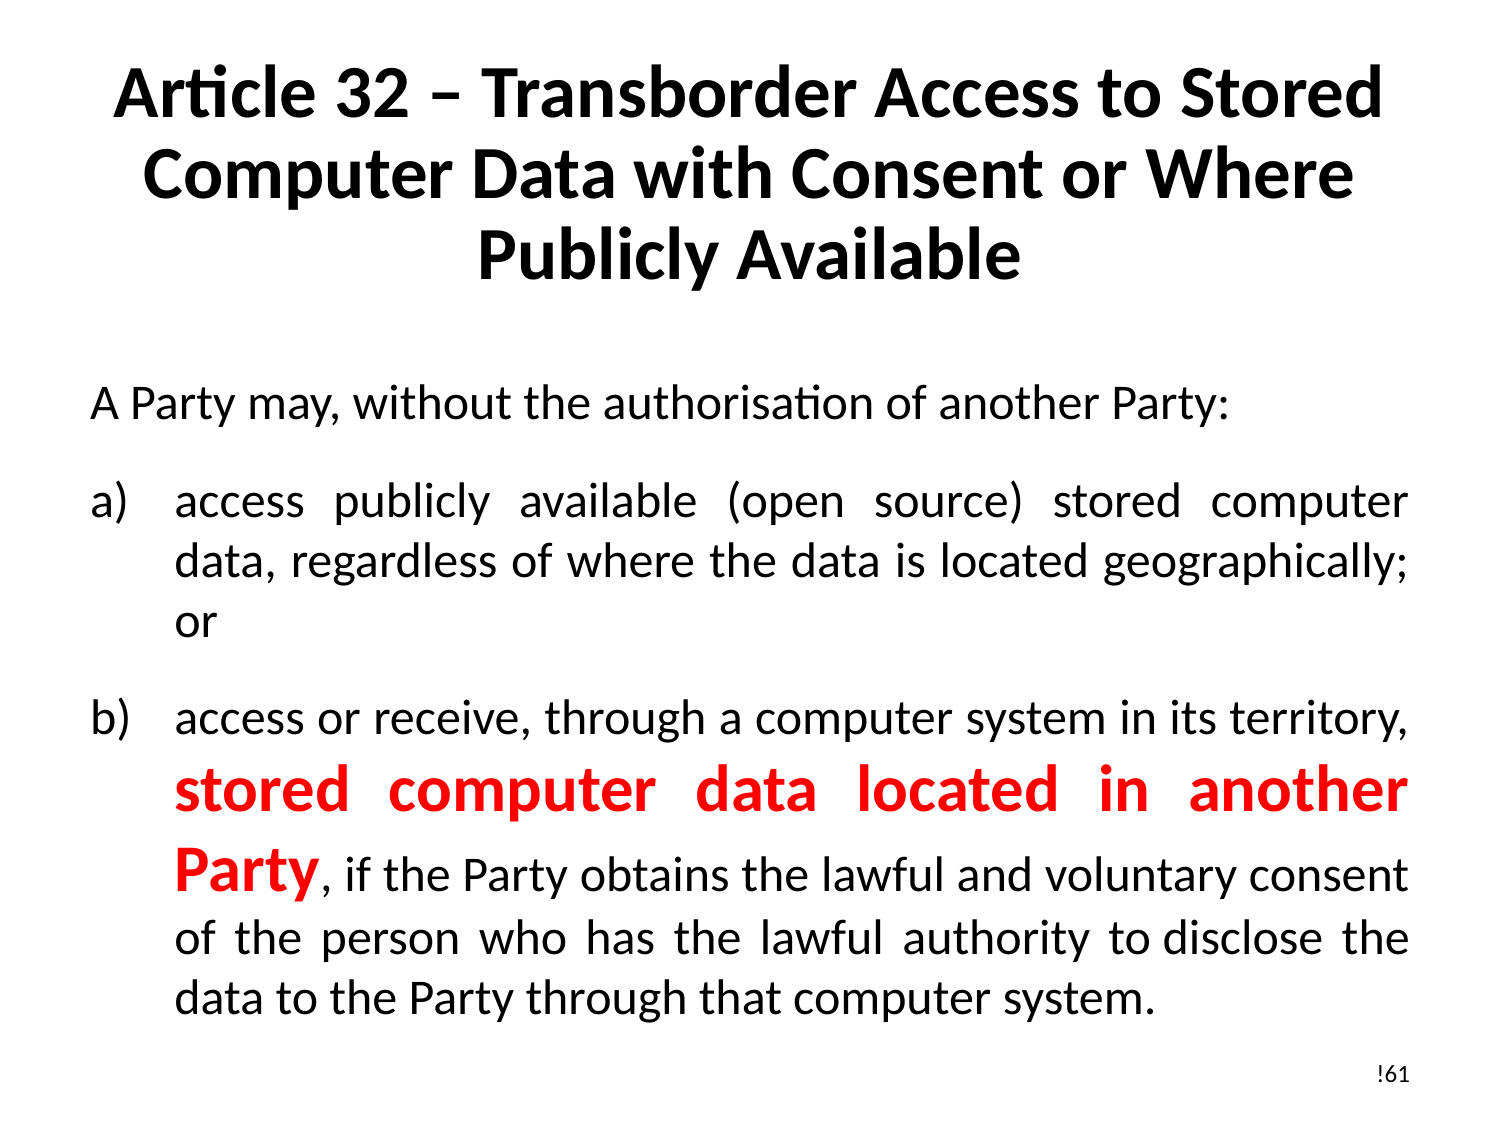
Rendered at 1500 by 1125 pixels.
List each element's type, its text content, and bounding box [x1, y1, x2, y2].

slide_number !61 [1074, 1045, 1425, 1103]
list A Party may, without the authorisation of another Party: access publicly available (open source) stored computer data, regardless of where the data is located geographically; or access or receive, through a computer system in its territory, stored computer data located in another Party, if the Party obtains the lawful and voluntary consent of the person who has the lawful authority to disclose the data to the Party through that computer system. [75, 362, 1425, 1045]
title Article 32 – Transborder Access to Stored Computer Data with Consent or Where Publicly Available [75, 45, 1425, 266]
